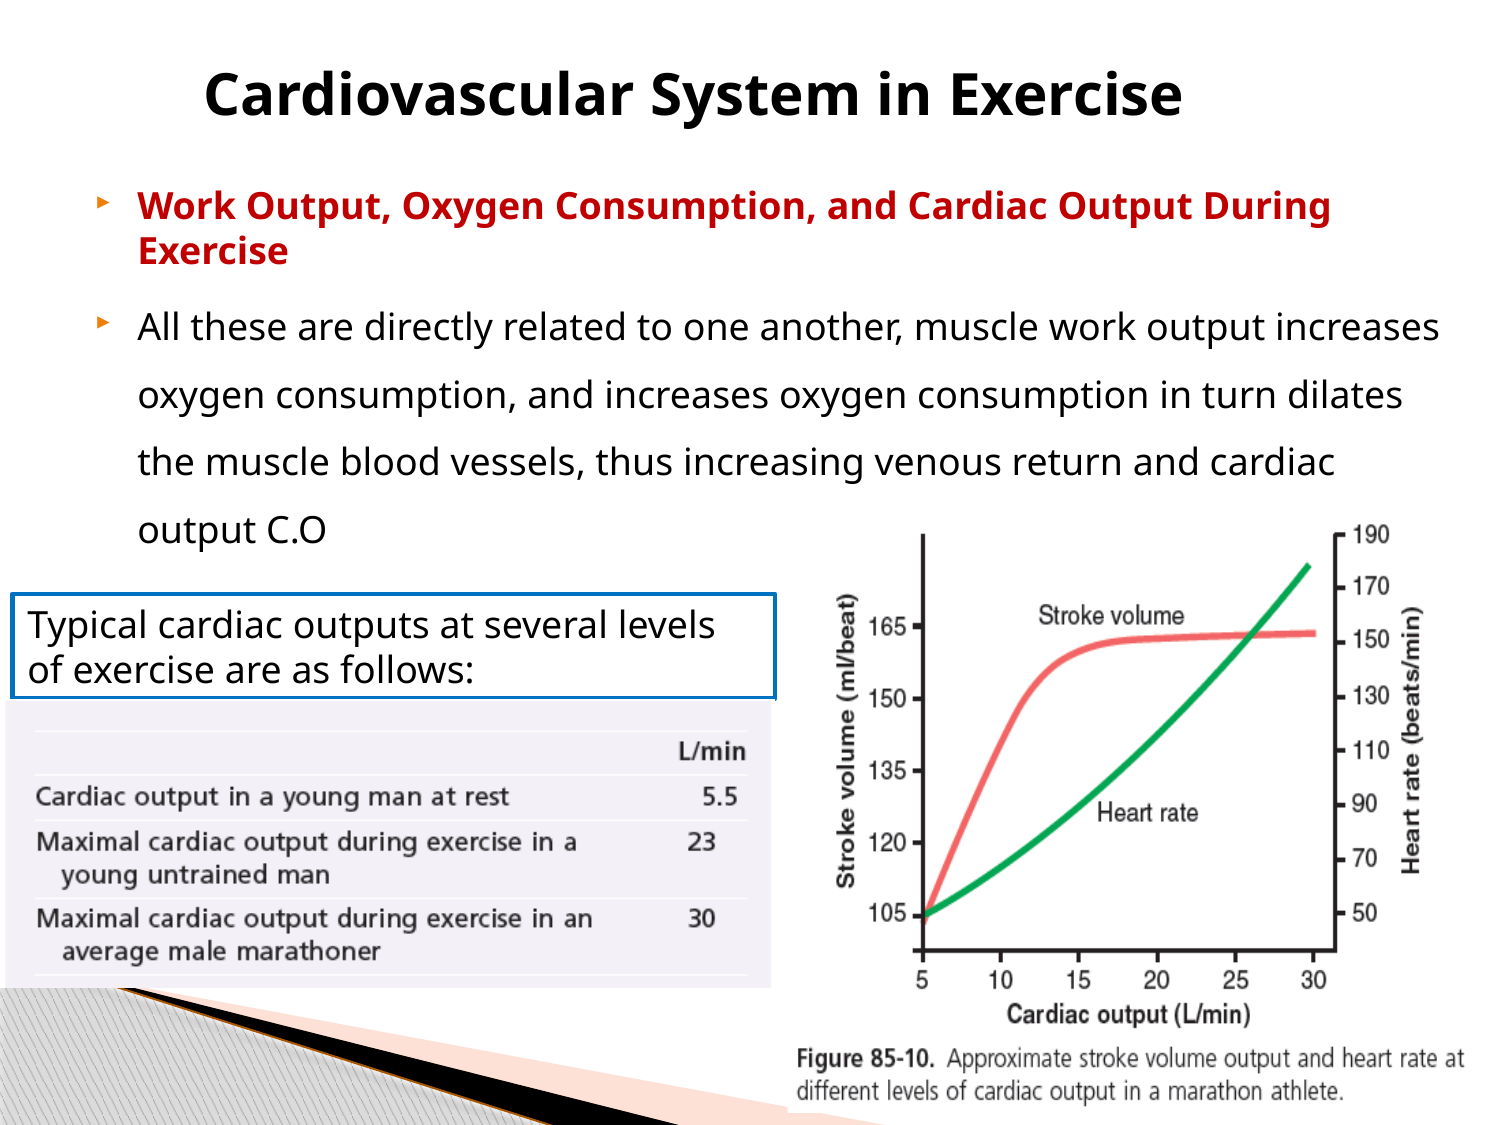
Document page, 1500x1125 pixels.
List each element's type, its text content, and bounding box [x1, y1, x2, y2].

picture [787, 499, 1476, 1113]
picture [0, 699, 776, 988]
list Work Output, Oxygen Consumption, and Cardiac Output During Exercise All these are directly related to one another, muscle work output increases oxygen consumption, and increases oxygen consumption in turn dilates the muscle blood vessels, thus increasing venous return and cardiac output C.O [62, 174, 1463, 595]
text_box Cardiovascular System in Exercise [162, 50, 1225, 135]
text_box Typical cardiac outputs at several levels of exercise are as follows: [12, 593, 775, 699]
